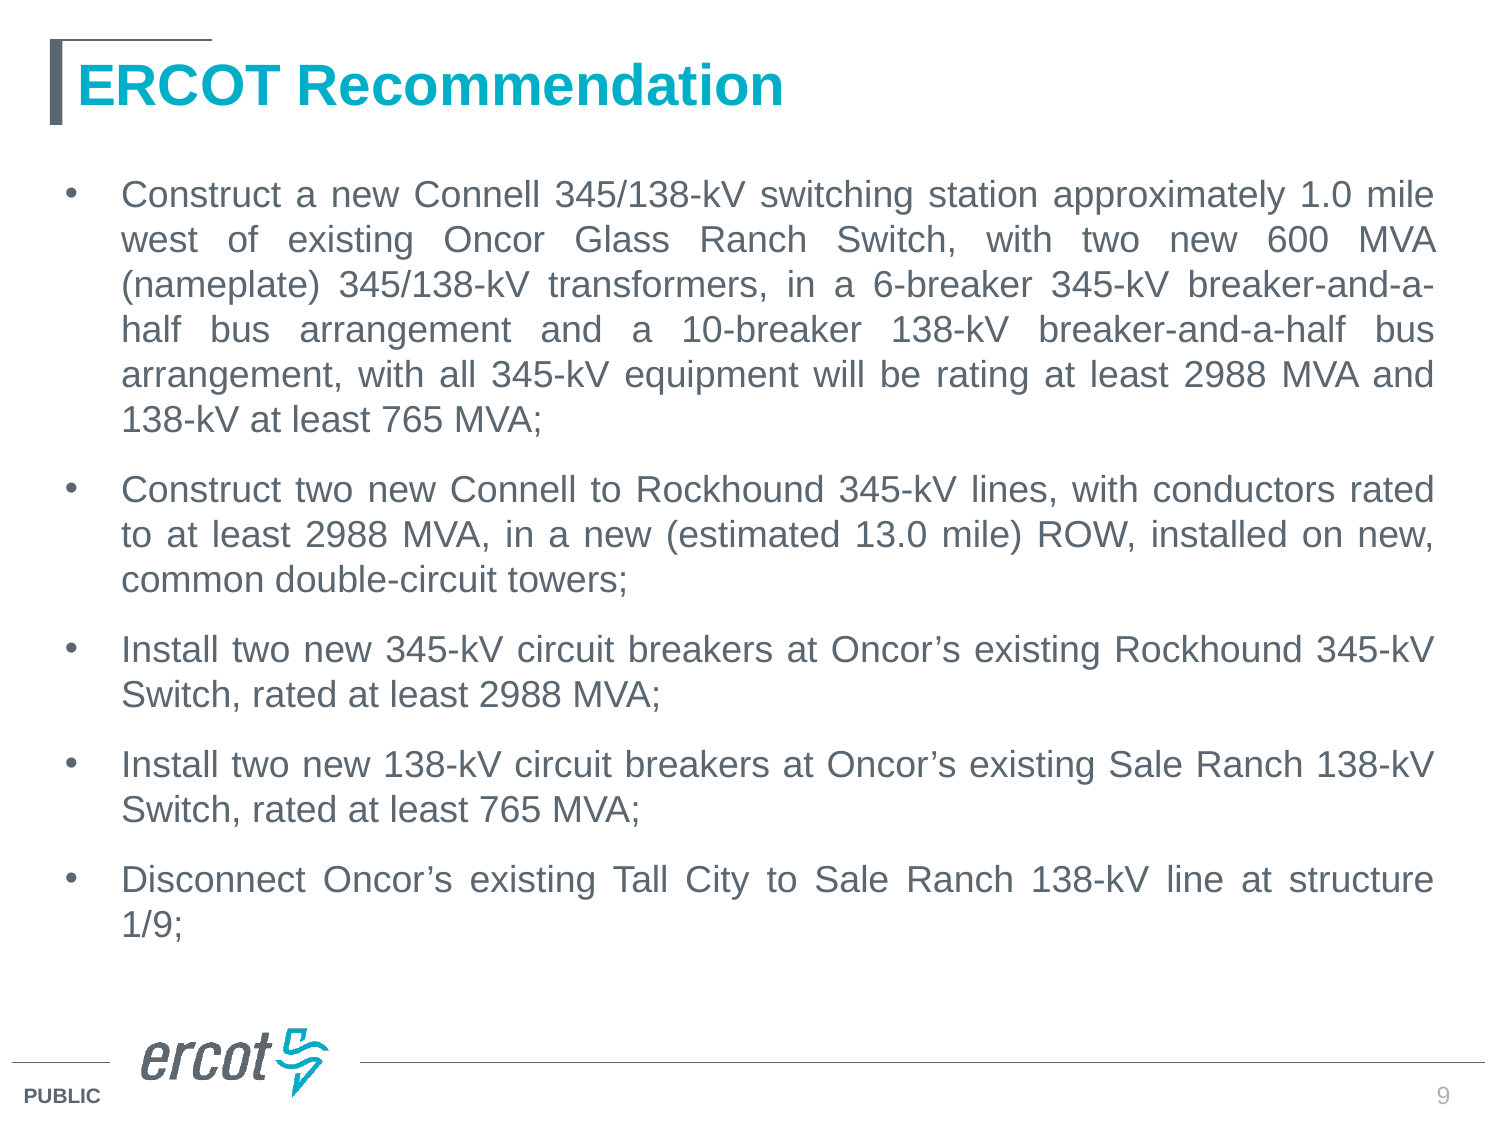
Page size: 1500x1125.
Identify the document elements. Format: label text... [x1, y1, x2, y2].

list Construct a new Connell 345/138-kV switching station approximately 1.0 mile west of existing Oncor Glass Ranch Switch, with two new 600 MVA (nameplate) 345/138-kV transformers, in a 6-breaker 345-kV breaker-and-a-half bus arrangement and a 10-breaker 138-kV breaker-and-a-half bus arrangement, with all 345-kV equipment will be rating at least 2988 MVA and 138-kV at least 765 MVA; Construct two new Connell to Rockhound 345-kV lines, with conductors rated to at least 2988 MVA, in a new (estimated 13.0 mile) ROW, installed on new, common double-circuit towers; Install two new 345-kV circuit breakers at Oncor’s existing Rockhound 345-kV Switch, rated at least 2988 MVA; Install two new 138-kV circuit breakers at Oncor’s existing Sale Ranch 138-kV Switch, rated at least 765 MVA; Disconnect Oncor’s existing Tall City to Sale Ranch 138-kV line at structure 1/9; [50, 162, 1450, 1025]
slide_number 9 [1400, 1076, 1488, 1113]
picture [137, 1025, 332, 1100]
title ERCOT Recommendation [62, 39, 1450, 125]
